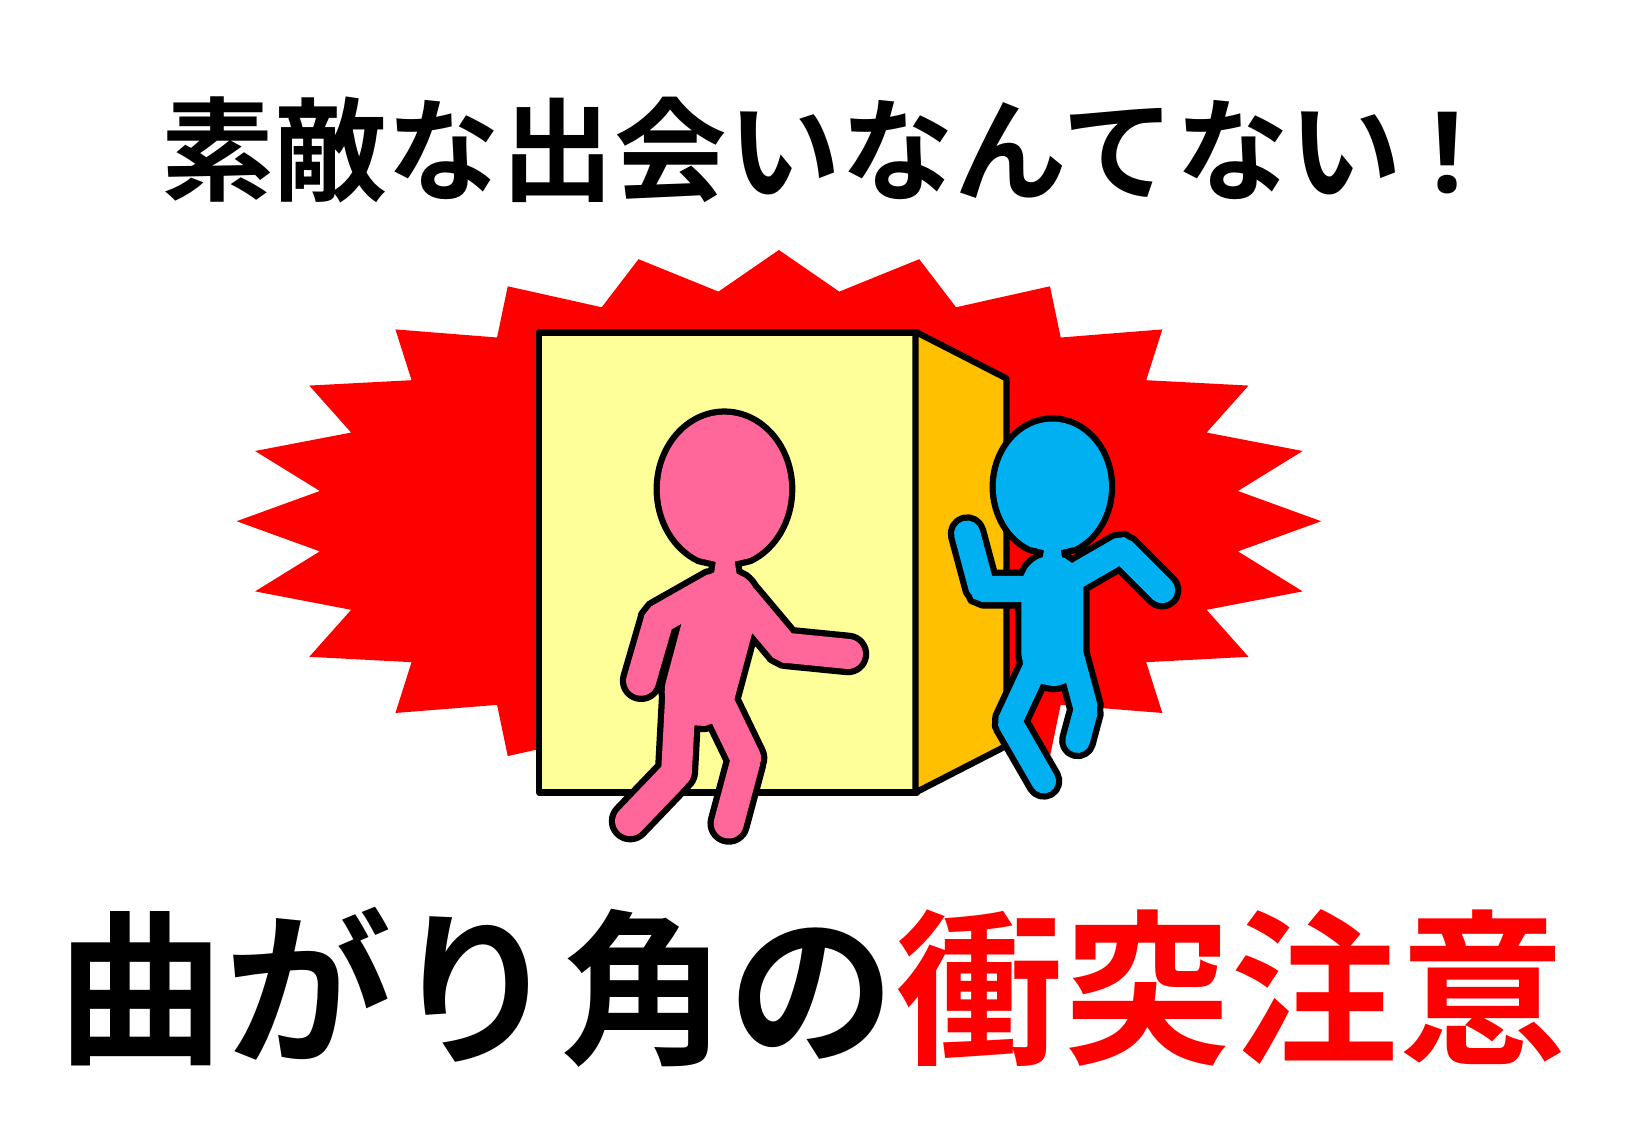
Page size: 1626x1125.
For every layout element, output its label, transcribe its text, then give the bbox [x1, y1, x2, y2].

text_box 曲がり角の衝突注意 [0, 877, 1625, 1093]
text_box 素敵な出会いなんてない! [0, 73, 1625, 223]
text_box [236, 249, 1322, 839]
